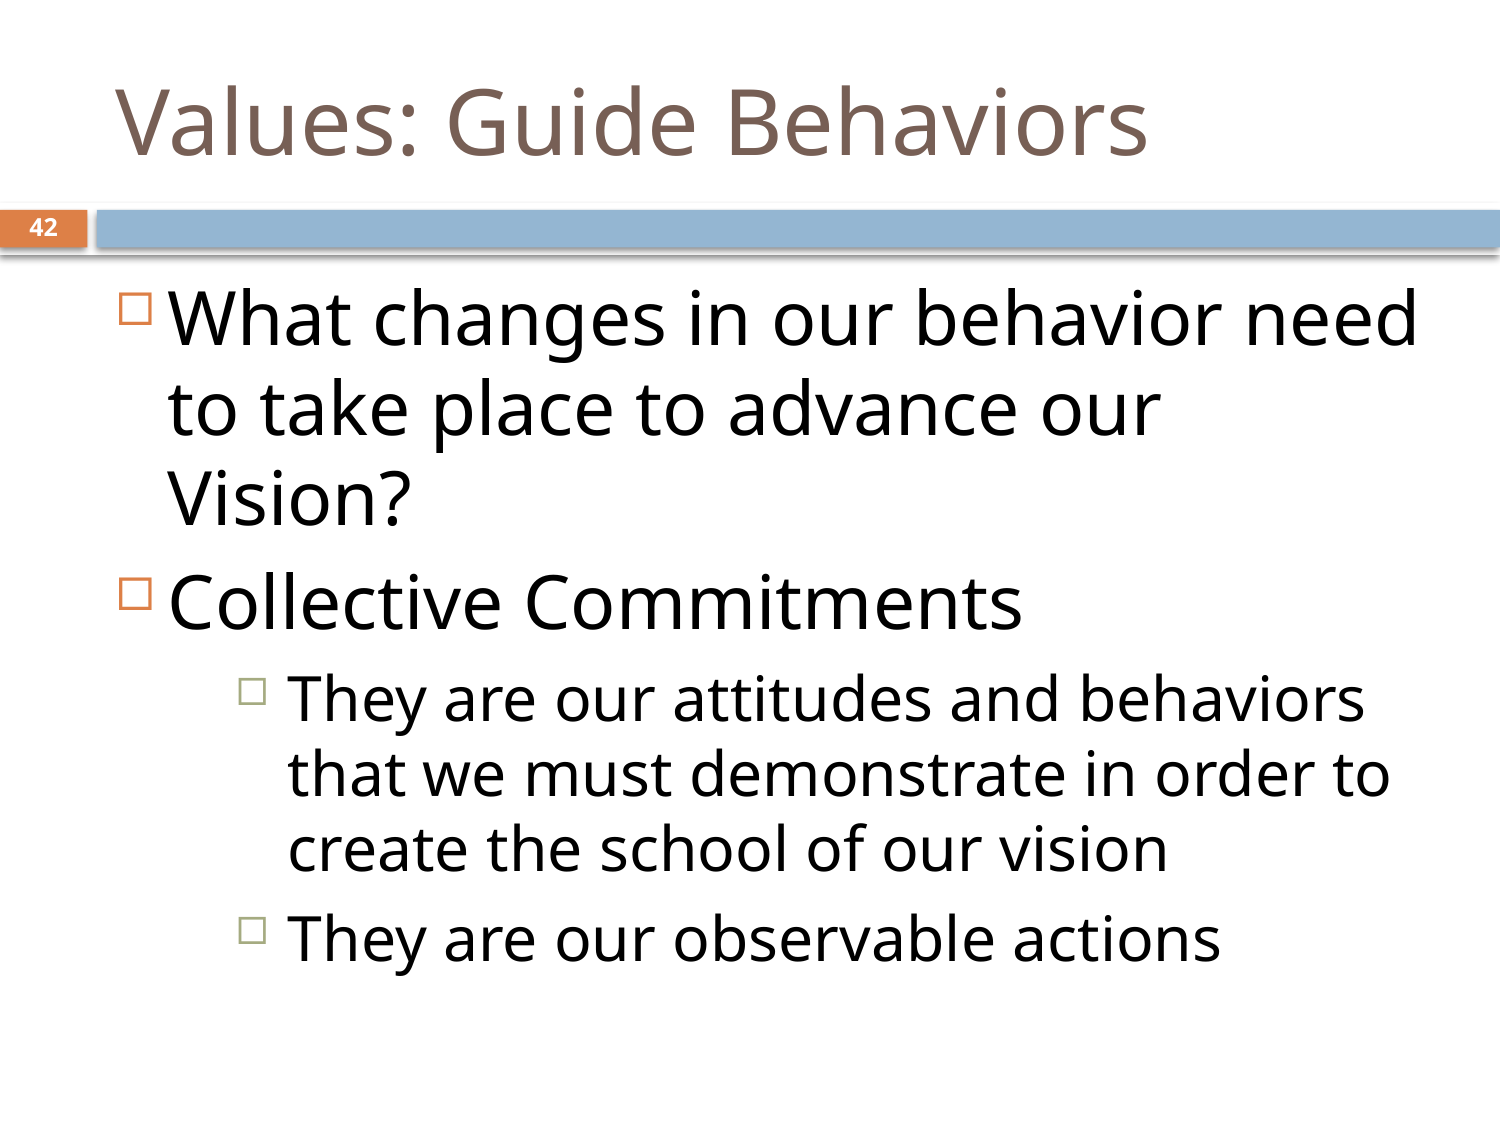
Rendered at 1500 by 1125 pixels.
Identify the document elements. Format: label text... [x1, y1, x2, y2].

slide_number 42 [0, 208, 88, 249]
list What changes in our behavior need to take place to advance our Vision? Collective Commitments They are our attitudes and behaviors that we must demonstrate in order to create the school of our vision They are our observable actions [100, 262, 1439, 1001]
title Values: Guide Behaviors [100, 37, 1439, 201]
